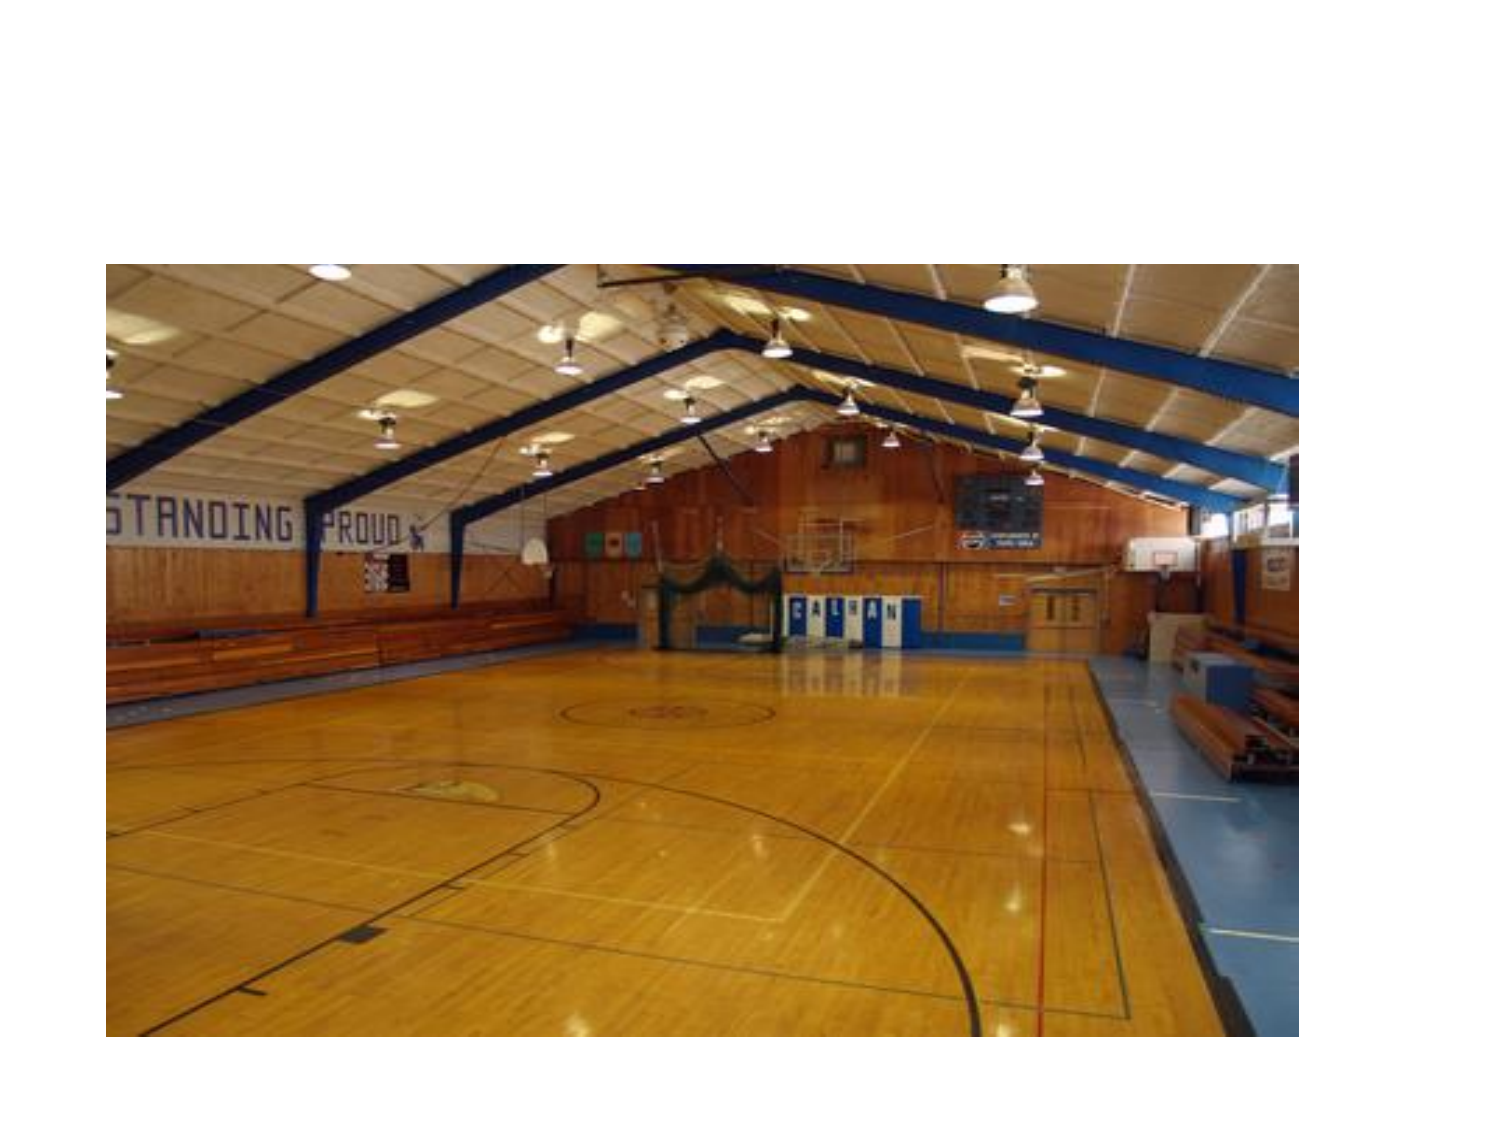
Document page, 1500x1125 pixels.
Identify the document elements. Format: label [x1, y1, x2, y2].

picture [106, 264, 1299, 1037]
